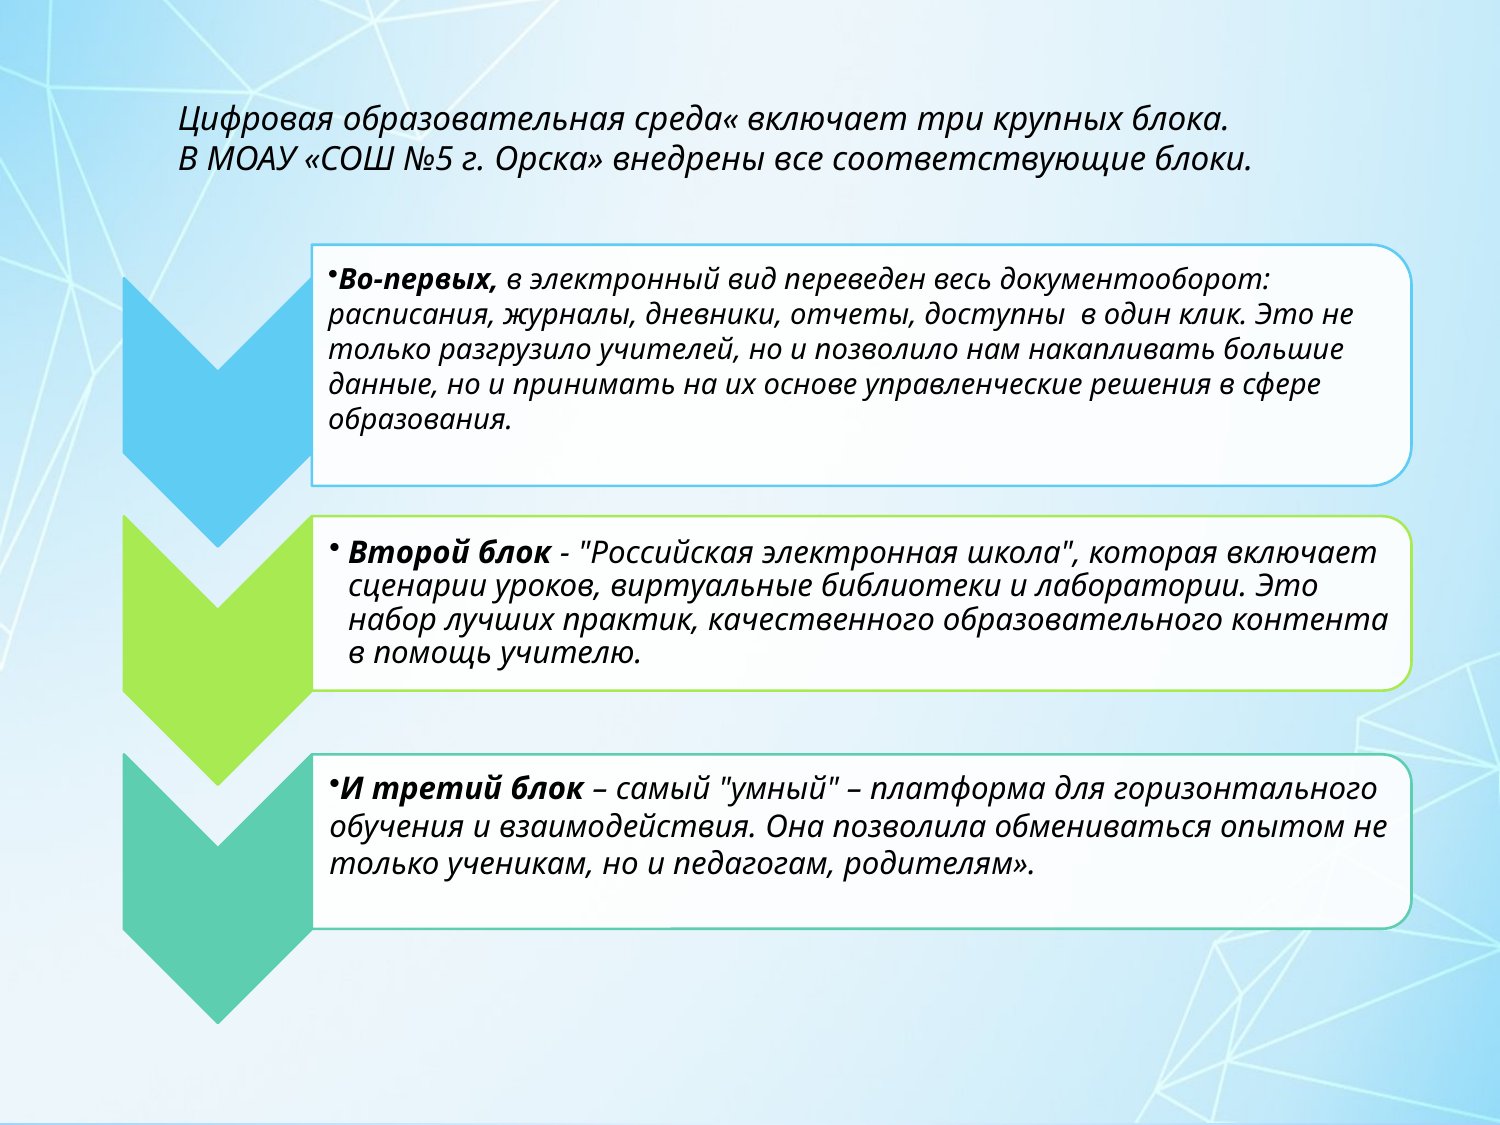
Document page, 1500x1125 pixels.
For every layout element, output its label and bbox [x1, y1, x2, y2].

text_box [123, 243, 1412, 1025]
picture [0, 0, 1500, 1123]
